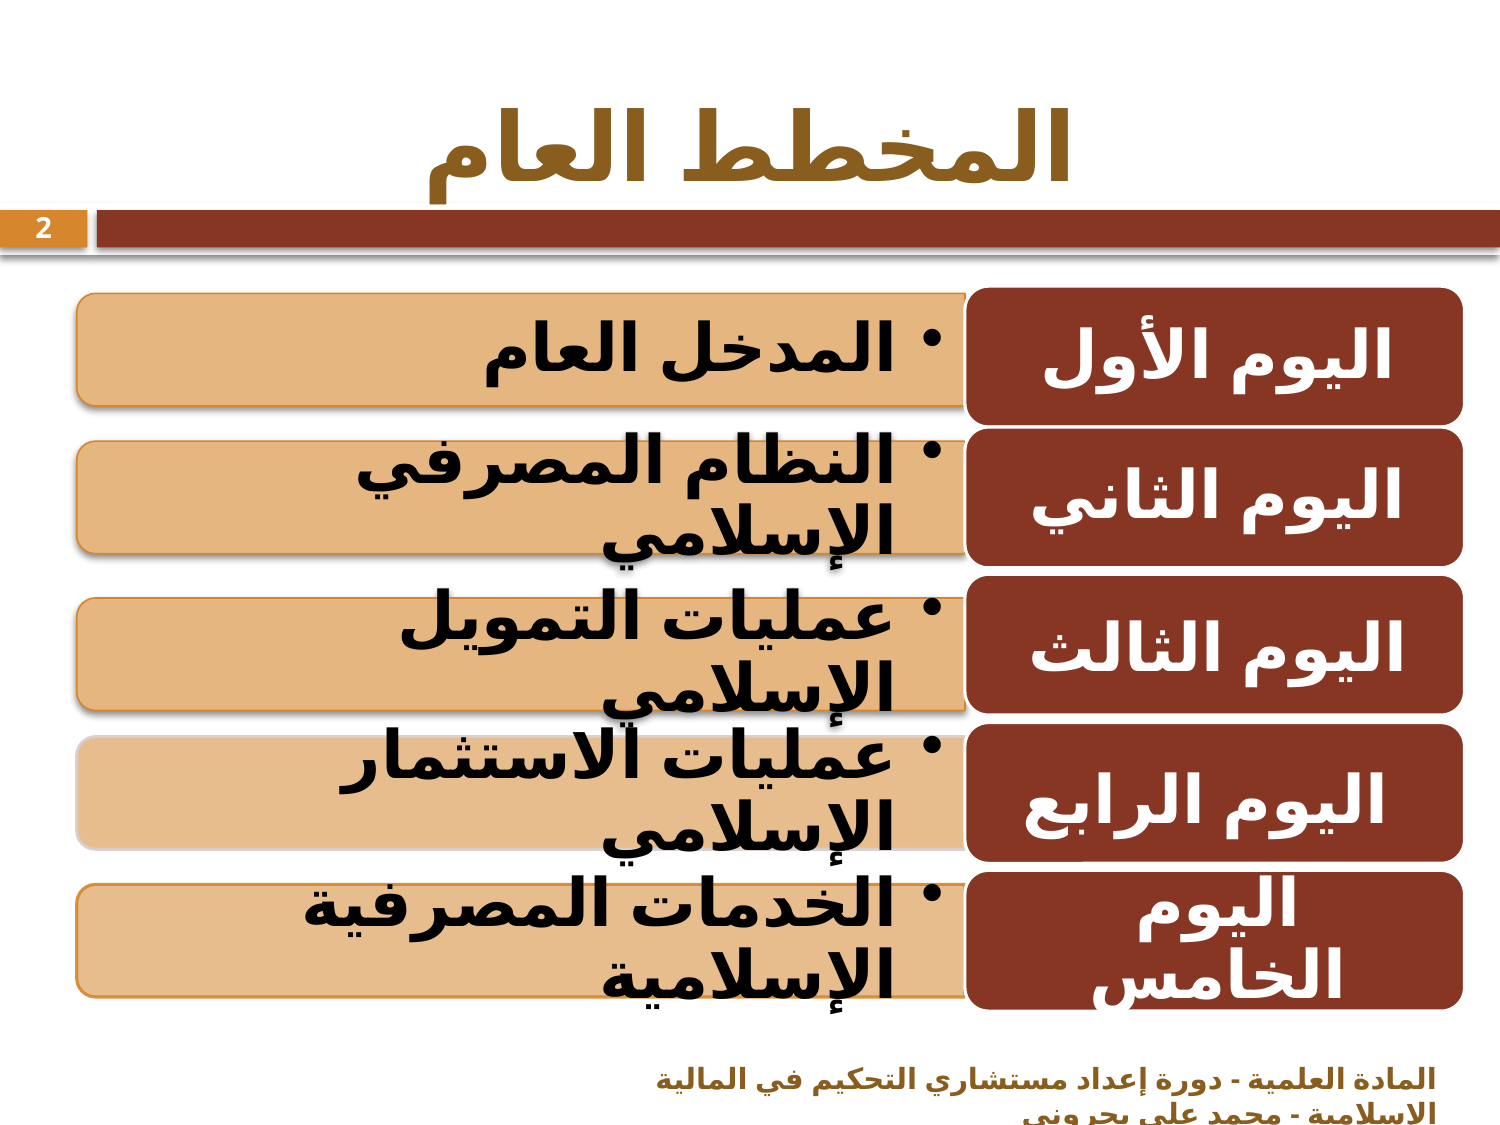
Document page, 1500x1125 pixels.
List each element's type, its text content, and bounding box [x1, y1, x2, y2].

slide_number 2 [0, 208, 88, 249]
title المخطط العام [75, 78, 1425, 209]
footer المادة العلمية - دورة إعداد مستشاري التحكيم في المالية الإسلامية - محمد علي بحروني [585, 1066, 1453, 1125]
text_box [76, 278, 1465, 1012]
